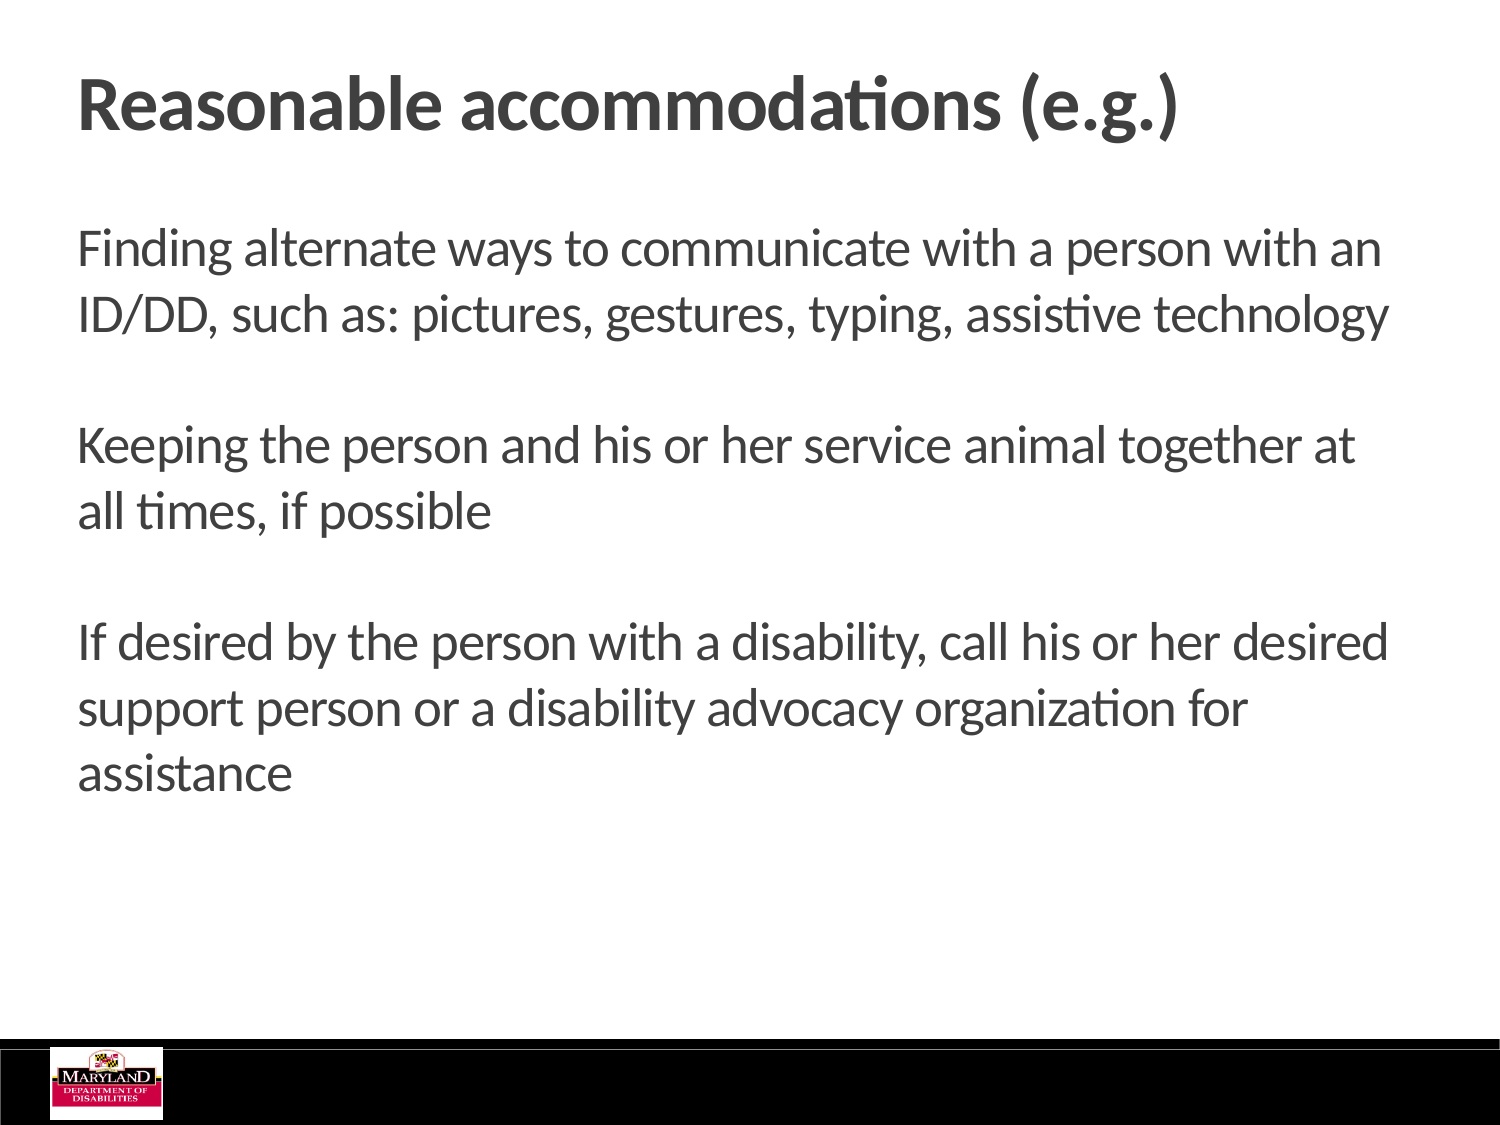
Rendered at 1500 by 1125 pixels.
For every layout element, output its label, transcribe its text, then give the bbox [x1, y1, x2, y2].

picture [50, 1047, 163, 1120]
title Reasonable accommodations (e.g.) Finding alternate ways to communicate with a person with an ID/DD, such as: pictures, gestures, typing, assistive technology Keeping the person and his or her service animal together at all times, if possible If desired by the person with a disability, call his or her desired support person or a disability advocacy organization for assistance [62, 45, 1413, 1000]
